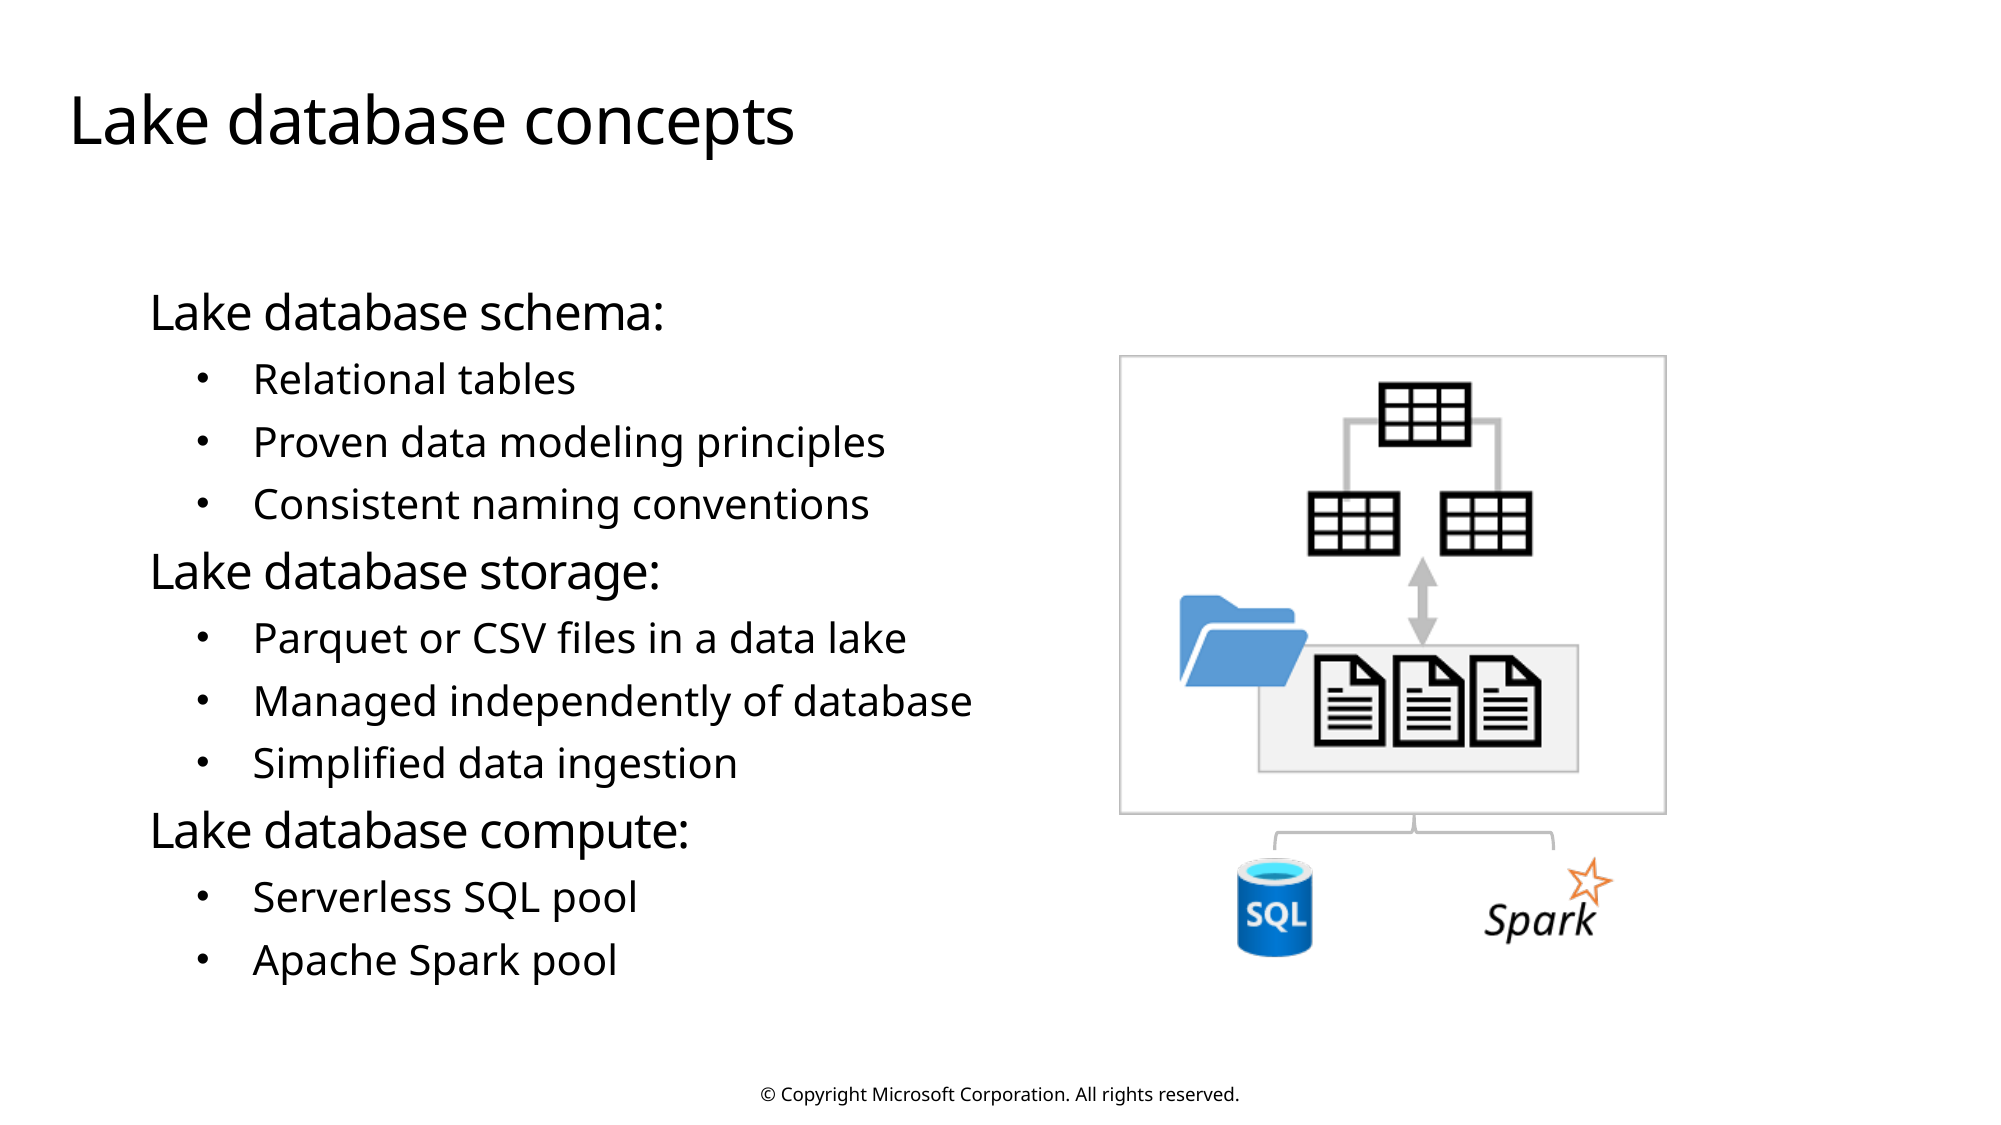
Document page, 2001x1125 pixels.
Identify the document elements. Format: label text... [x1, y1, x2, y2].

text_box Lake database schema: Relational tables Proven data modeling principles Consistent naming conventions Lake database storage: Parquet or CSV files in a data lake Managed independently of database Simplified data ingestion Lake database compute: Serverless SQL pool Apache Spark pool [134, 274, 999, 897]
picture [1222, 856, 1327, 960]
picture [1454, 856, 1626, 978]
text_box [1273, 816, 1555, 851]
title Lake database concepts [68, 72, 1930, 184]
picture [1119, 355, 1667, 816]
